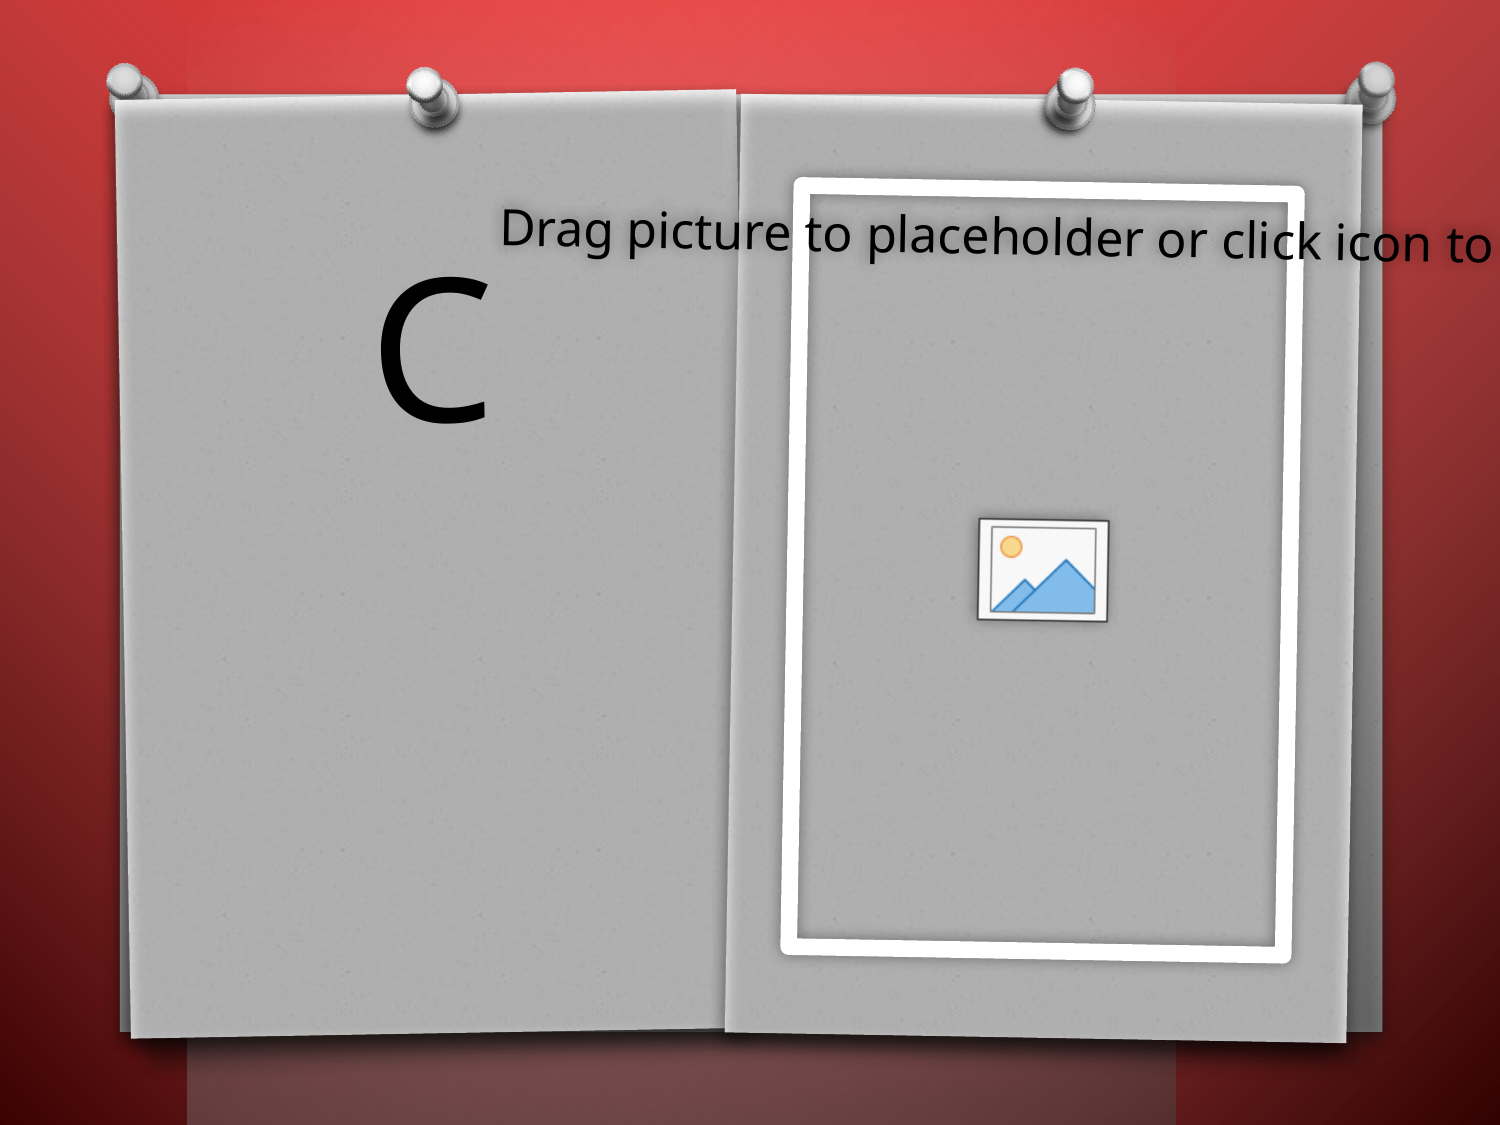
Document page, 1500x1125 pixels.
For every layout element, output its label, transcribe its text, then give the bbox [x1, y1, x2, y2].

picture [803, 197, 1282, 943]
picture [1016, 41, 1138, 162]
picture [375, 33, 497, 157]
title C [179, 222, 687, 475]
